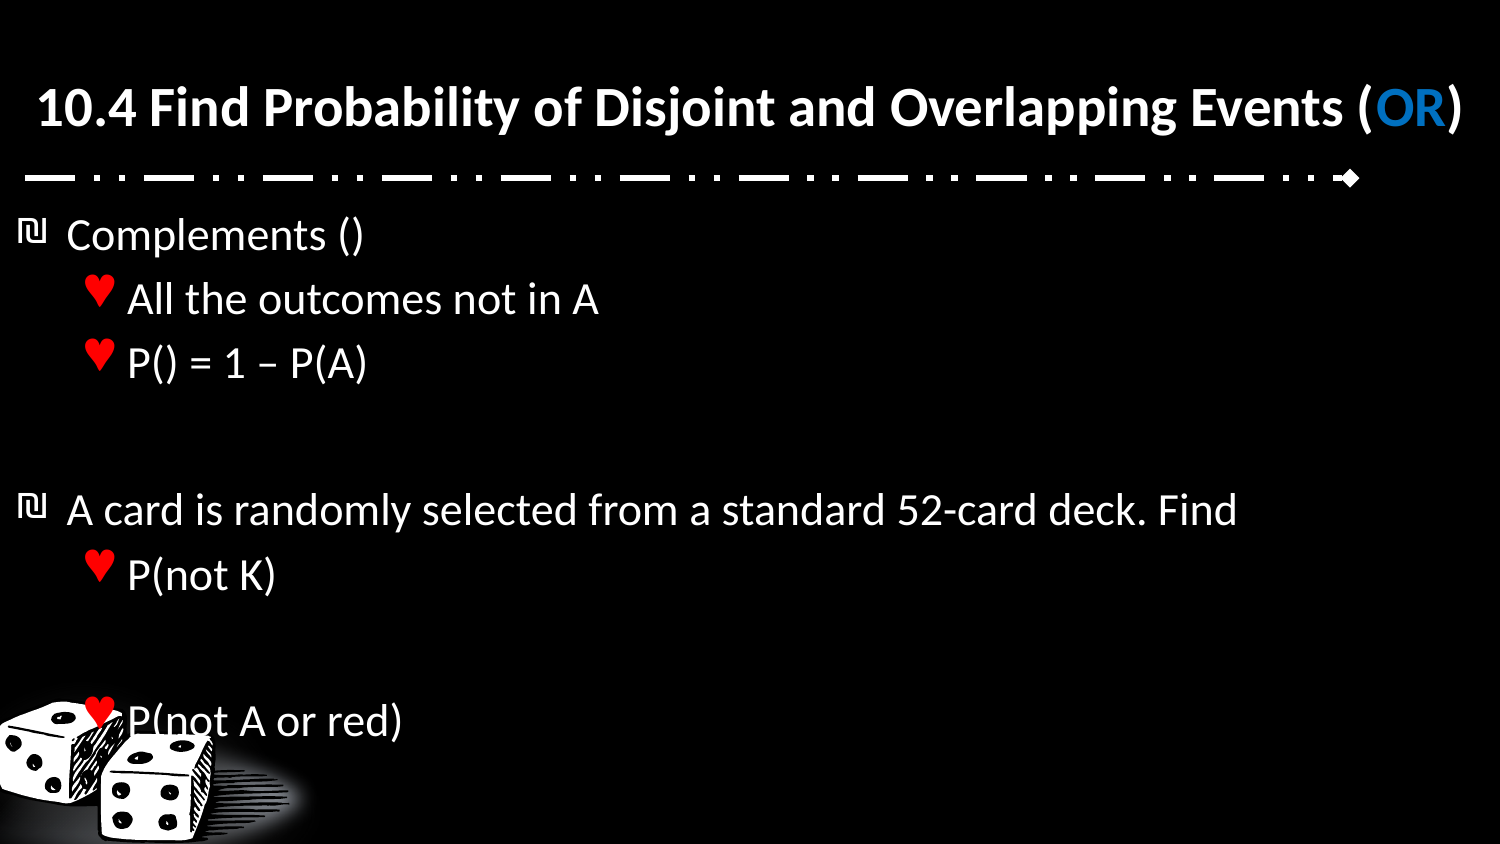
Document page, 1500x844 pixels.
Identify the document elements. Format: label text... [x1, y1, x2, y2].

title 10.4 Find Probability of Disjoint and Overlapping Events (OR) [0, 33, 1500, 175]
